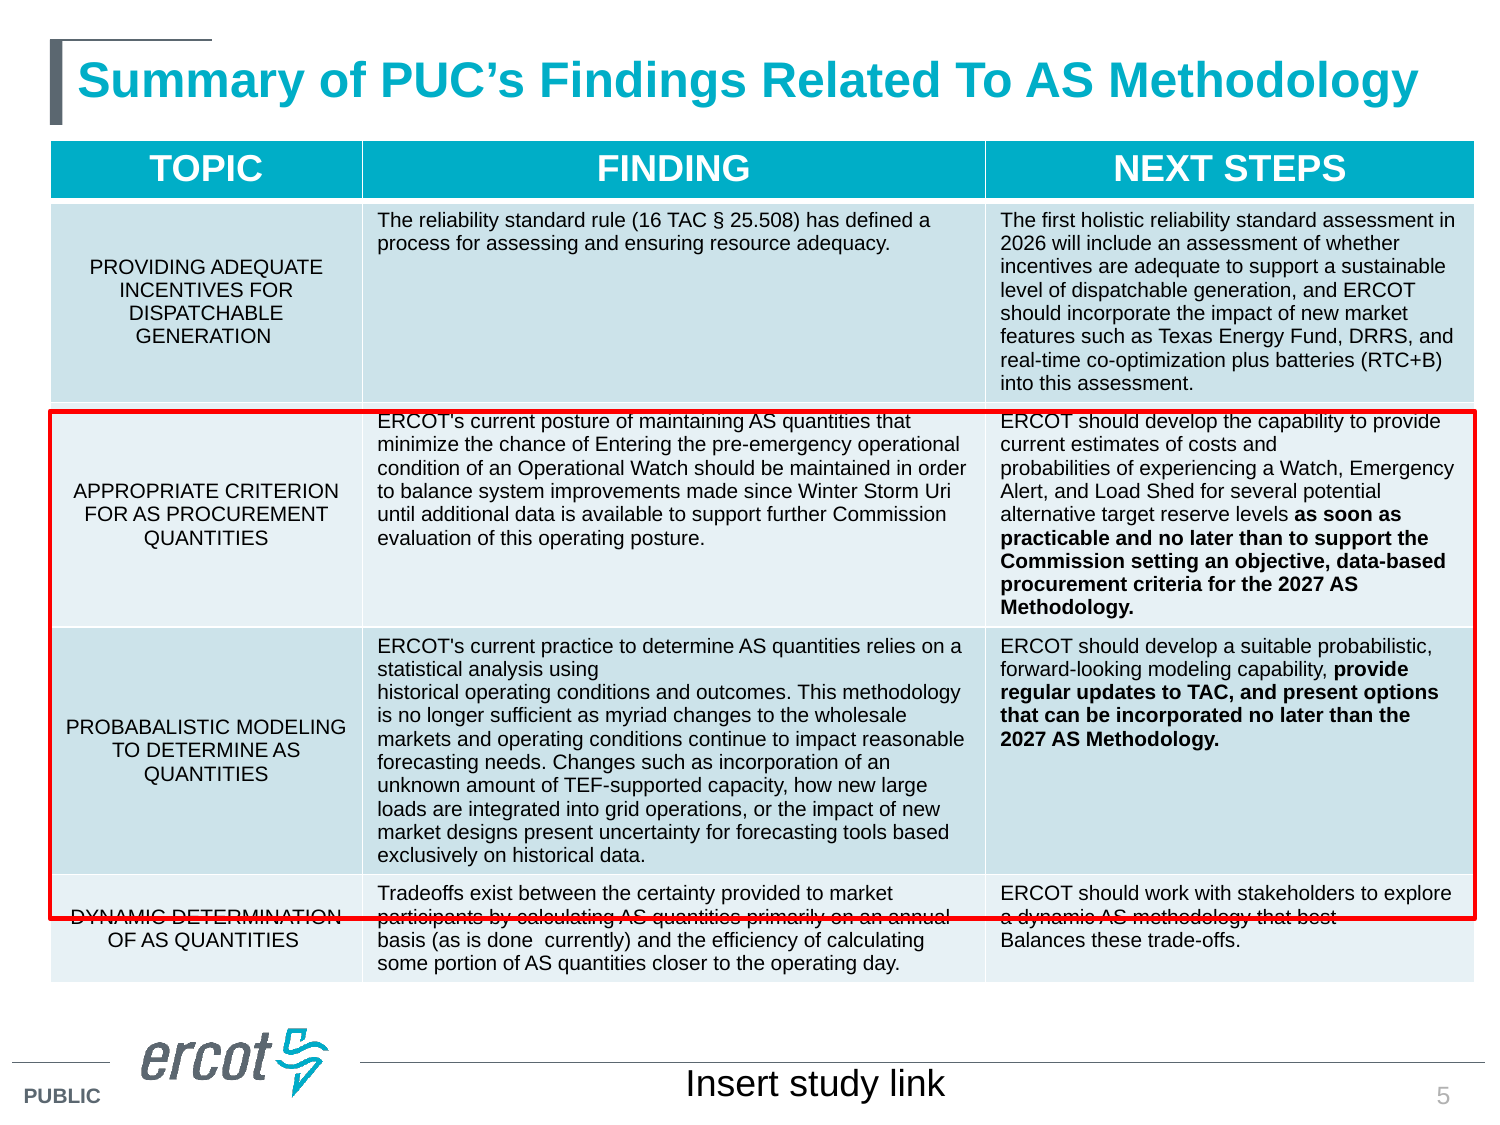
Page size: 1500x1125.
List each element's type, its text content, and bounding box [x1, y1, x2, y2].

table_cell DYNAMIC DETERMINATION OF AS QUANTITIES [51, 919, 362, 982]
table_cell The reliability standard rule (16 TAC § 25.508) has defined a process for assessing and ensuring resource adequacy. [363, 204, 985, 402]
table_header Topic [51, 141, 362, 198]
table_cell The first holistic reliability standard assessment in 2026 will include an assessment of whether incentives are adequate to support a sustainable level of dispatchable generation, and ERCOT should incorporate the impact of new market features such as Texas Energy Fund, DRRS, and real-time co-optimization plus batteries (RTC+B) into this assessment. [986, 204, 1474, 402]
text_box [49, 411, 1475, 919]
table_cell APPROPRIATE CRITERION FOR AS PROCUREMENT QUANTITIES [51, 403, 362, 411]
picture [137, 1024, 332, 1100]
table_cell ERCOT should work with stakeholders to explore a dynamic AS methodology that best Balances these trade-offs. [986, 919, 1474, 982]
table_cell Tradeoffs exist between the certainty provided to market participants by calculating AS quantities primarily on an annual basis (as is done currently) and the efficiency of calculating some portion of AS quantities closer to the operating day. [363, 919, 985, 982]
table_header Finding [363, 141, 985, 198]
text_box Insert study link [670, 1051, 1315, 1112]
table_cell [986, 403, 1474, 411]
table_cell PROVIDING ADEQUATE INCENTIVES FOR DISPATCHABLE GENERATION [51, 204, 362, 402]
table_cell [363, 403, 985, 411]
slide_number 5 [1400, 1076, 1488, 1113]
title Summary of PUC’s Findings Related To AS Methodology [62, 39, 1450, 125]
table_header Next Steps [986, 141, 1474, 198]
